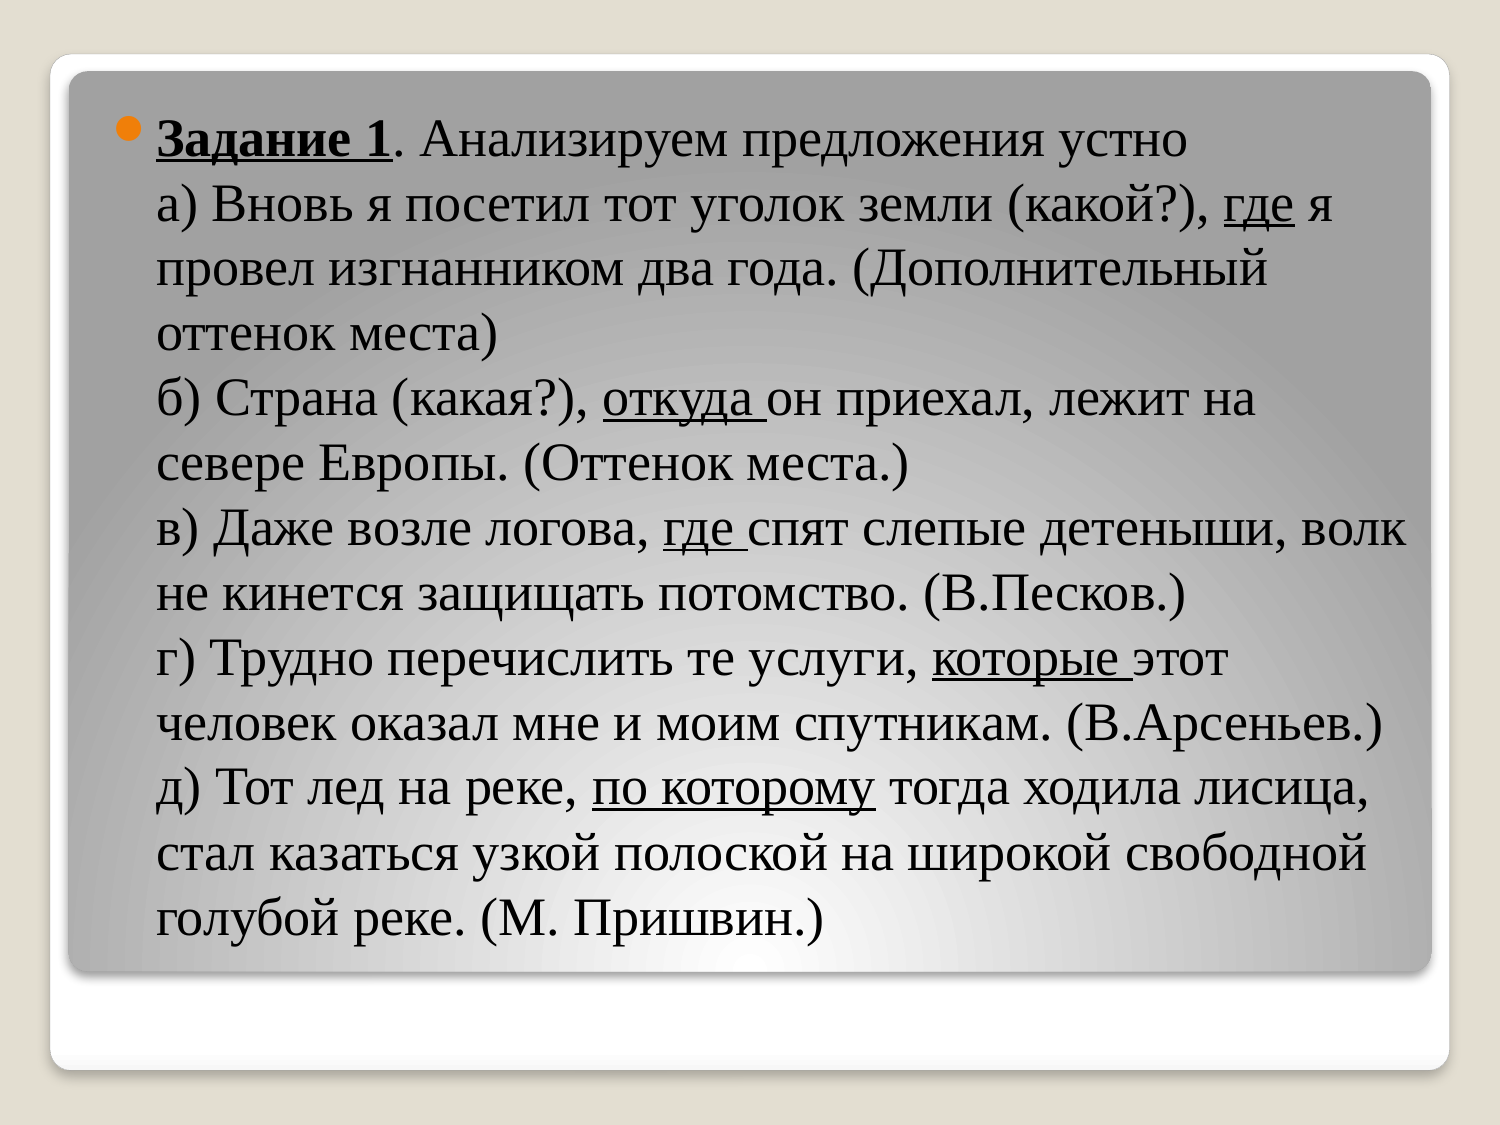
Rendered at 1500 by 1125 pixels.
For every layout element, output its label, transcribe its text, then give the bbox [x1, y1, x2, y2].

list Задание 1. Анализируем предложения устно а) Вновь я посетил тот уголок земли (какой?), где я провел изгнанником два года. (Дополнительный оттенок места) б) Страна (какая?), откуда он приехал, лежит на севере Европы. (Оттенок места.) в) Даже возле логова, где спят слепые детеныши, волк не кинется защищать потомство. (В.Песков.) г) Трудно перечислить те услуги, которые этот человек оказал мне и моим спутникам. (В.Арсеньев.) д) Тот лед на реке, по которому тогда ходила лисица, стал казаться узкой полоской на широкой свободной голубой реке. (М. Пришвин.) [82, 86, 1425, 961]
